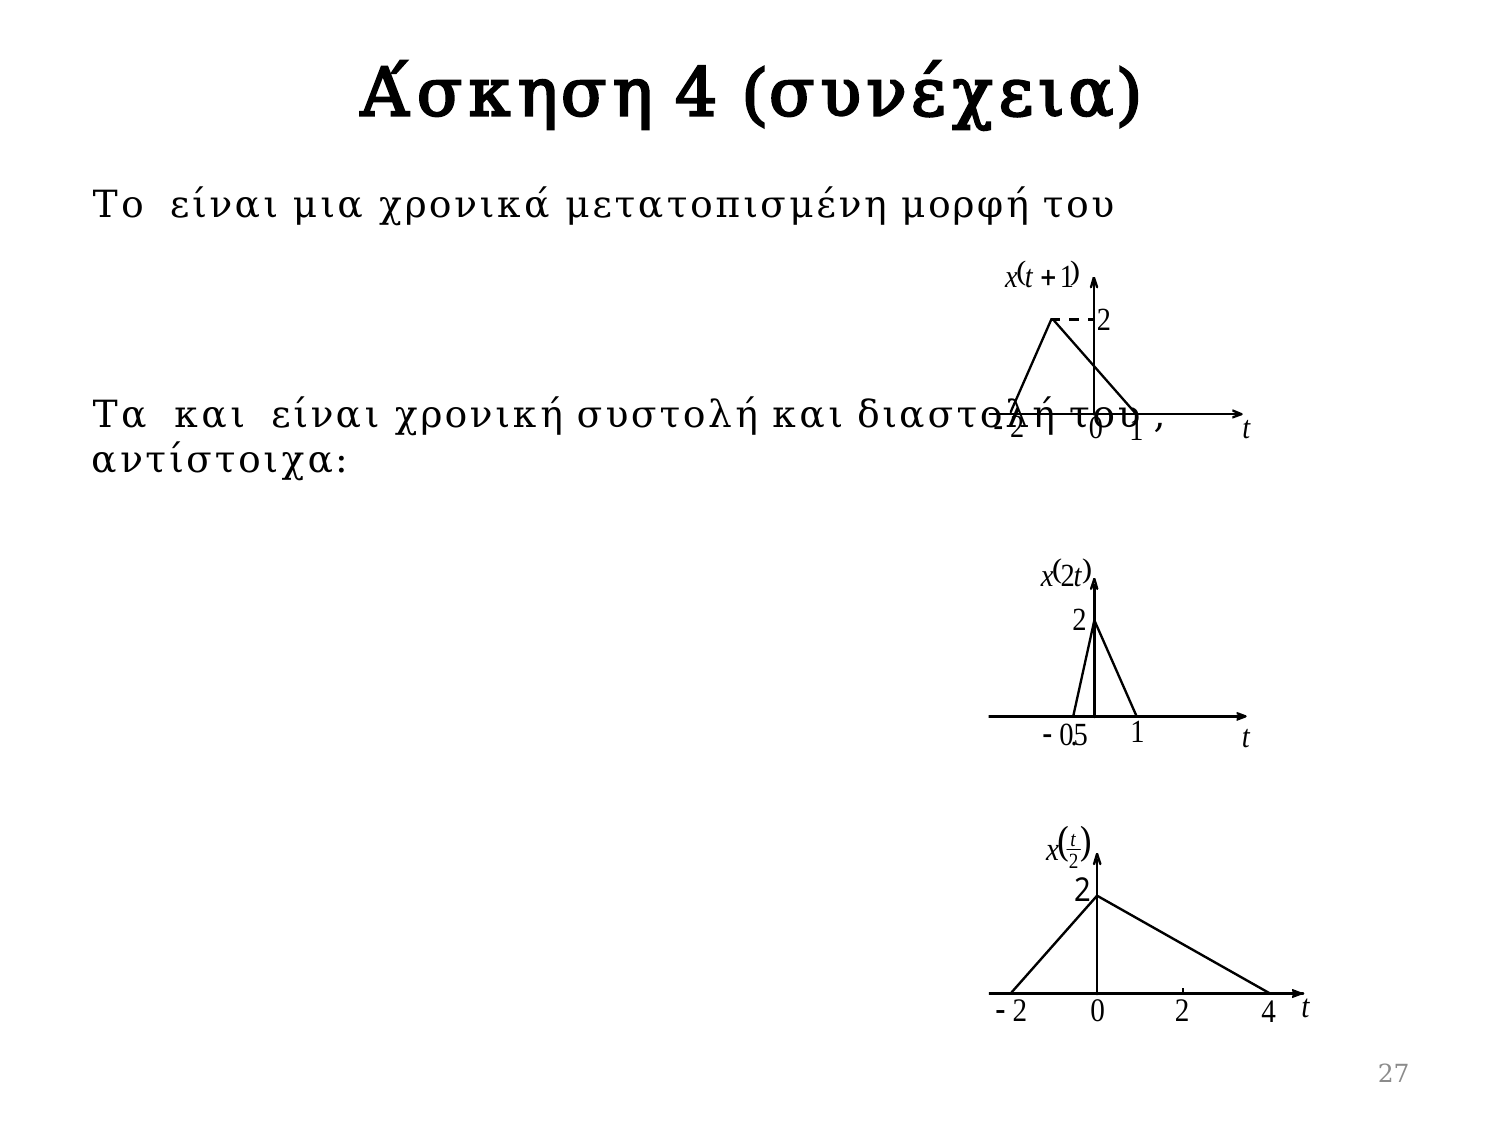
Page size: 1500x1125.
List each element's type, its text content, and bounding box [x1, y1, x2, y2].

picture [988, 822, 1318, 1036]
picture [988, 255, 1258, 452]
picture [988, 553, 1258, 760]
slide_number 27 [1222, 1042, 1425, 1103]
title Άσκηση 4 (συνέχεια) [75, 19, 1425, 159]
